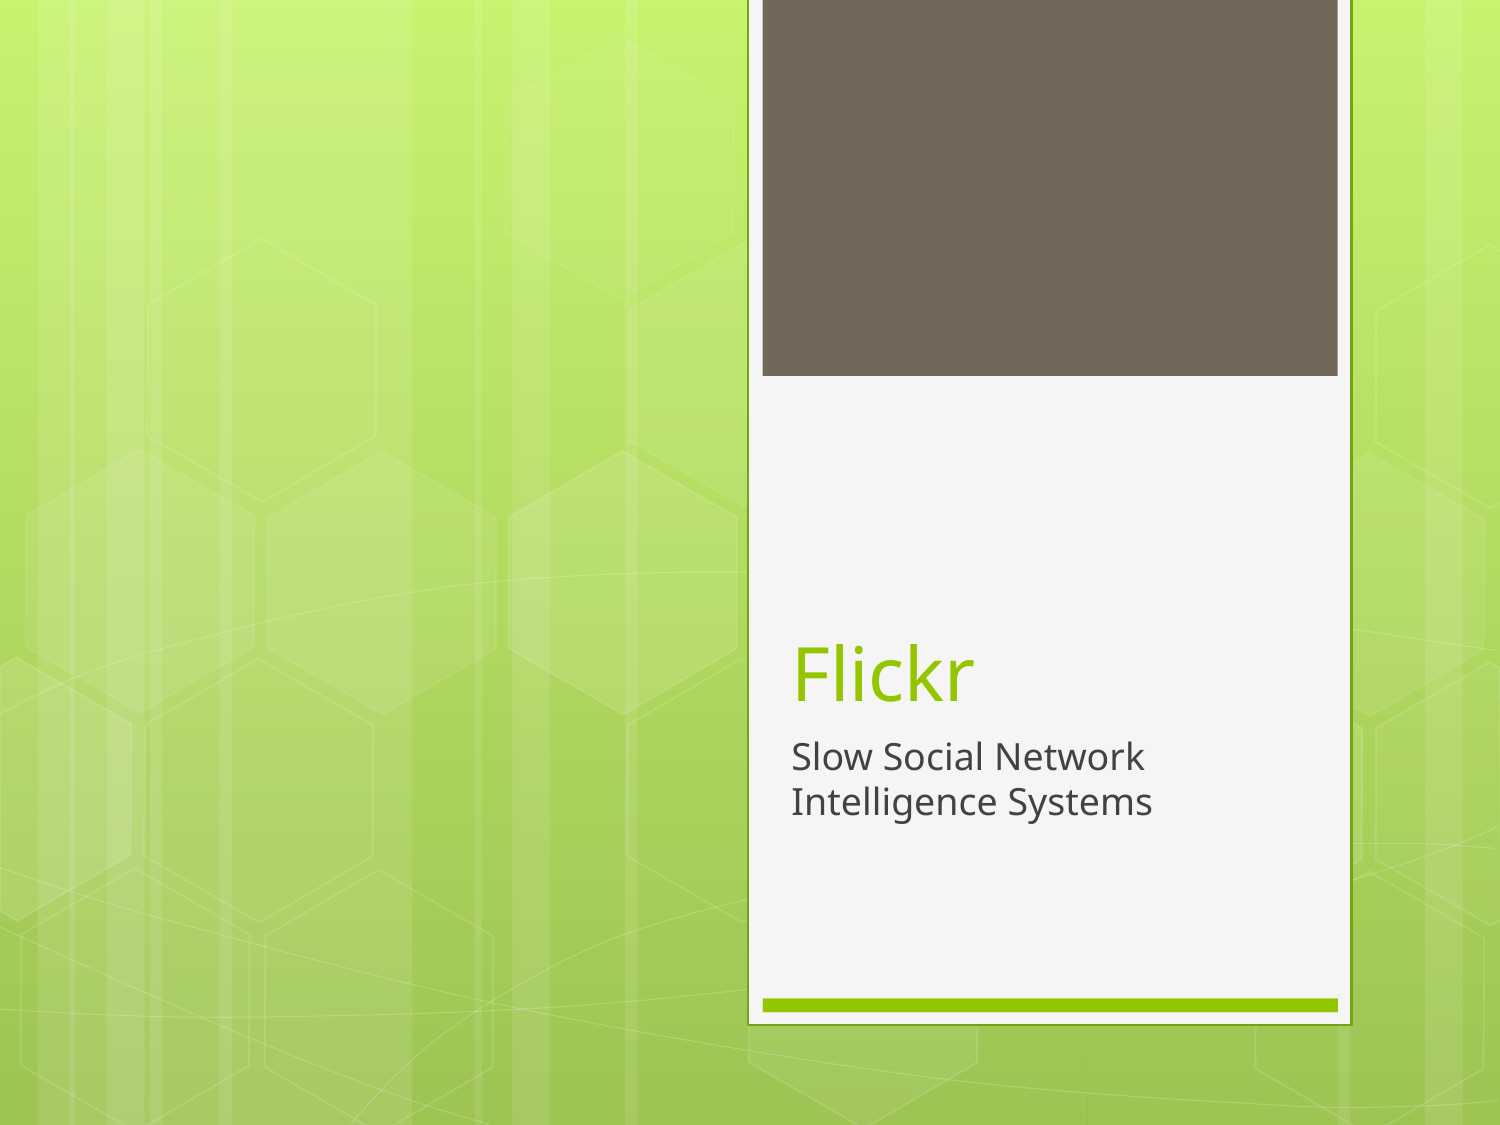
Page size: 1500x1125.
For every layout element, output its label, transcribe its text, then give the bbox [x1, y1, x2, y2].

subtitle Slow Social Network Intelligence Systems [776, 725, 1320, 933]
title Flickr [776, 444, 1320, 724]
